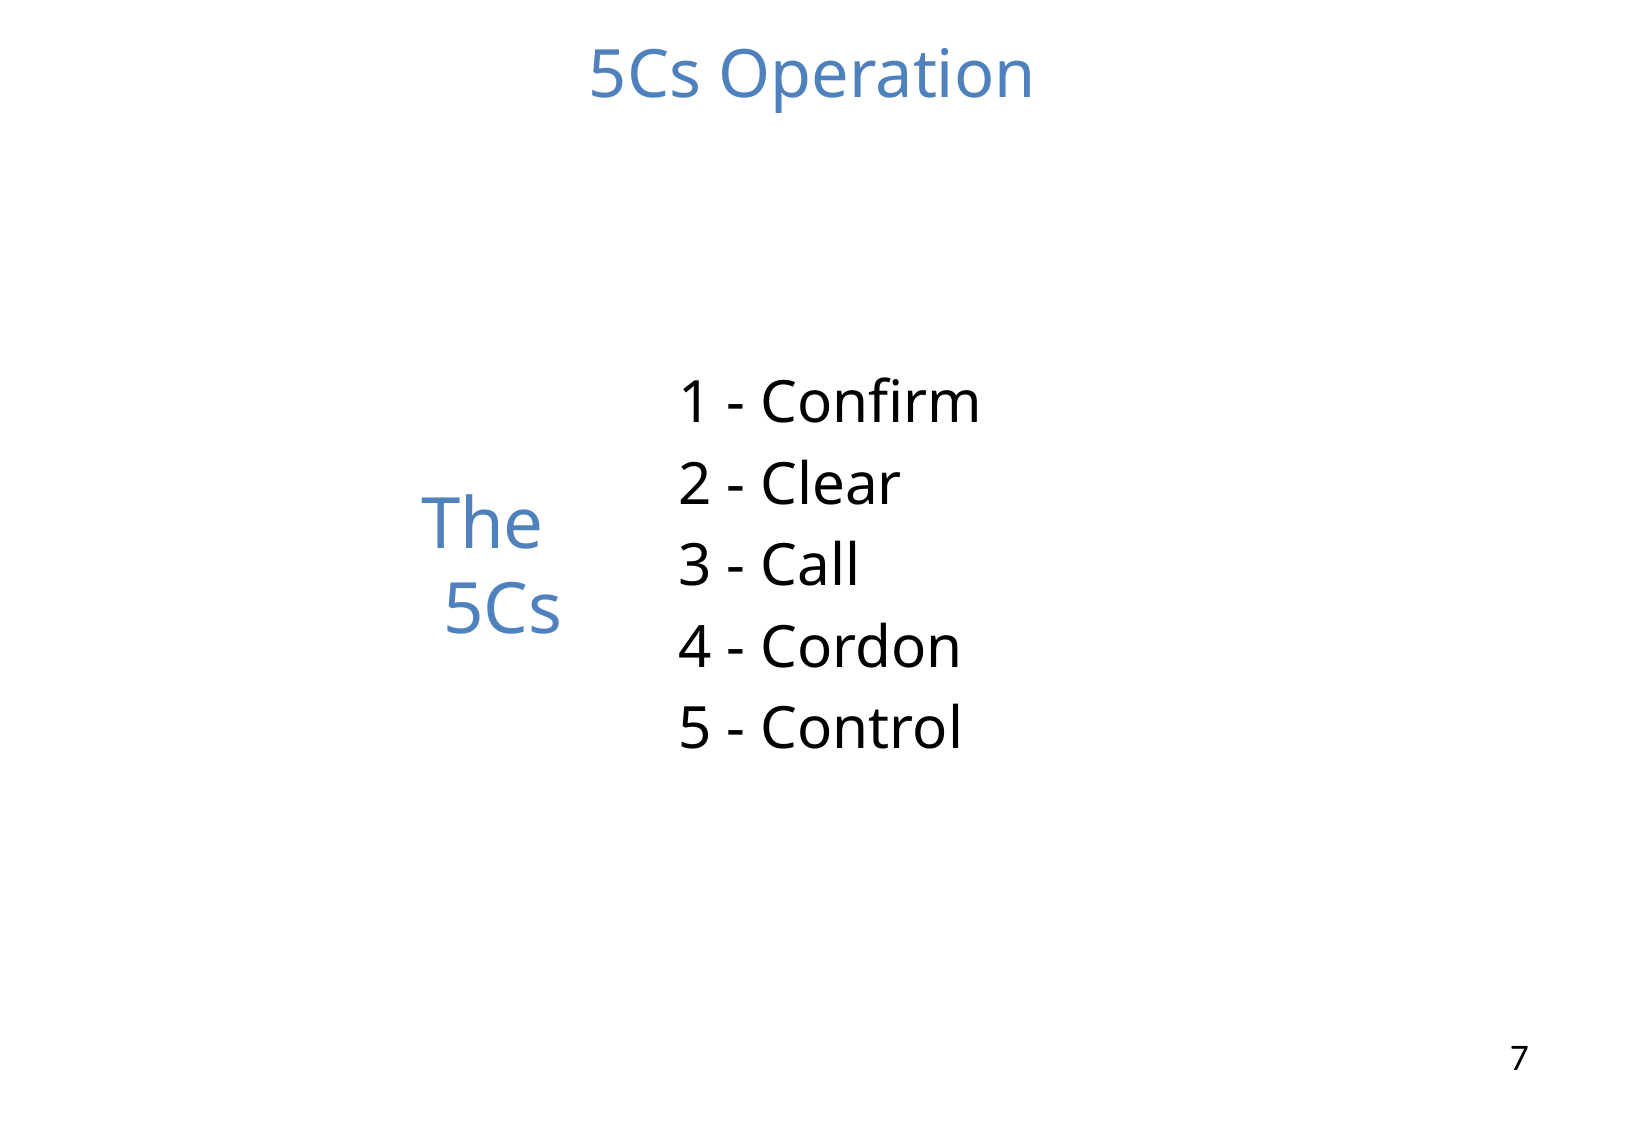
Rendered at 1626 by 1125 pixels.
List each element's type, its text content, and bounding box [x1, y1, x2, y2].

slide_number 7 [1164, 1025, 1544, 1085]
list 1 - Confirm 2 - Clear 3 - Call 4 - Cordon 5 - Control [663, 158, 1514, 967]
text_box 5Cs Operation [111, 7, 1514, 135]
title The 5Cs [111, 158, 578, 967]
